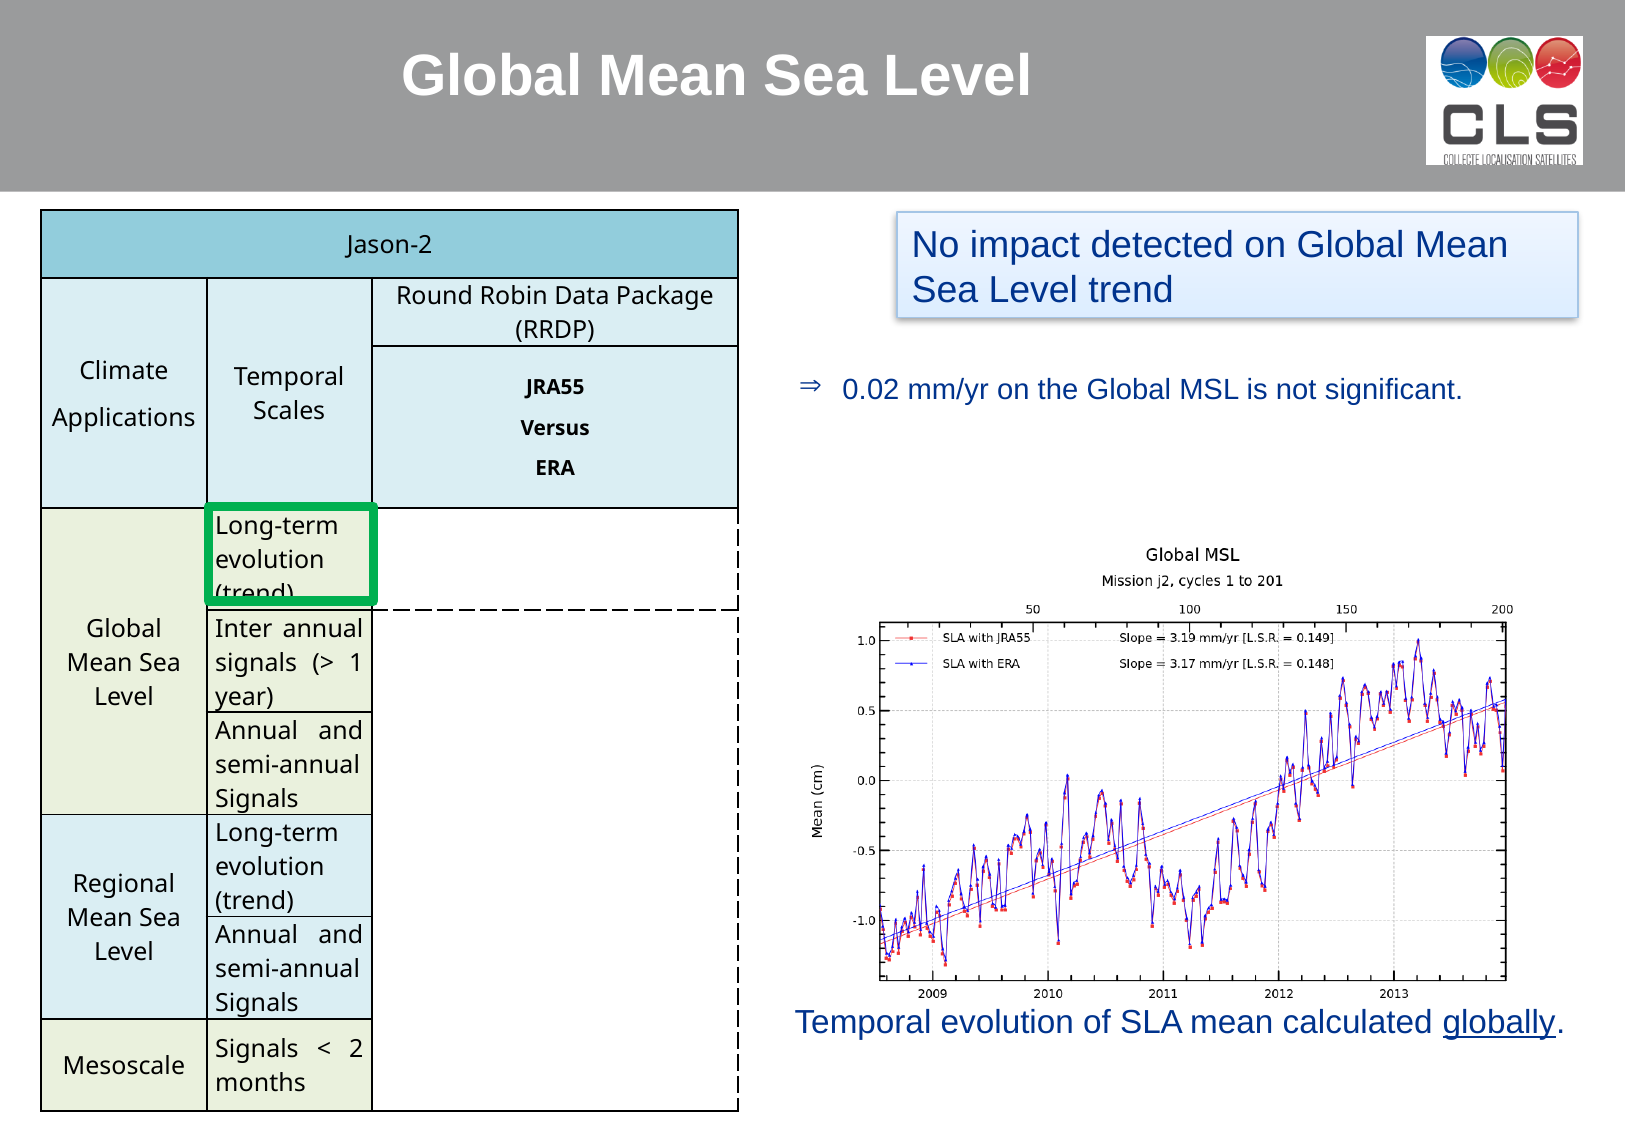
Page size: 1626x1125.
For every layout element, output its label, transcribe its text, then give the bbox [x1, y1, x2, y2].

table_cell Round Robin Data Package (RRDP) [373, 279, 737, 345]
table_cell Annual and semi-annual Signals [208, 917, 371, 1018]
table_cell Global Mean Sea Level [42, 509, 206, 814]
text_box 0.02 mm/yr on the Global MSL is not significant. [784, 362, 1599, 413]
table_cell Regional Mean Sea Level [42, 815, 206, 1018]
picture [782, 526, 1532, 1024]
table_cell Long-term evolution (trend) [208, 603, 371, 609]
picture [1426, 36, 1583, 165]
text_box No impact detected on Global Mean Sea Level trend [896, 211, 1579, 318]
table_cell JRA55 Versus ERA [373, 347, 737, 507]
text_box Temporal evolution of SLA mean calculated globally. [779, 993, 1593, 1048]
table_cell Mesoscale [42, 1020, 206, 1110]
table_cell Temporal Scales [208, 279, 371, 505]
table_header Jason-2 [42, 211, 737, 277]
table_cell Inter annual signals (> 1 year) [208, 611, 371, 711]
table_cell Signals < 2 months [208, 1020, 371, 1110]
table_cell Long-term evolution (trend) [208, 815, 371, 916]
text_box [206, 505, 376, 603]
table_cell [373, 610, 738, 1110]
table_cell Climate Applications [42, 279, 206, 507]
text_box Global Mean Sea Level [386, 40, 1162, 119]
table_cell [373, 509, 738, 610]
table_cell Annual and semi-annual Signals [208, 713, 371, 814]
